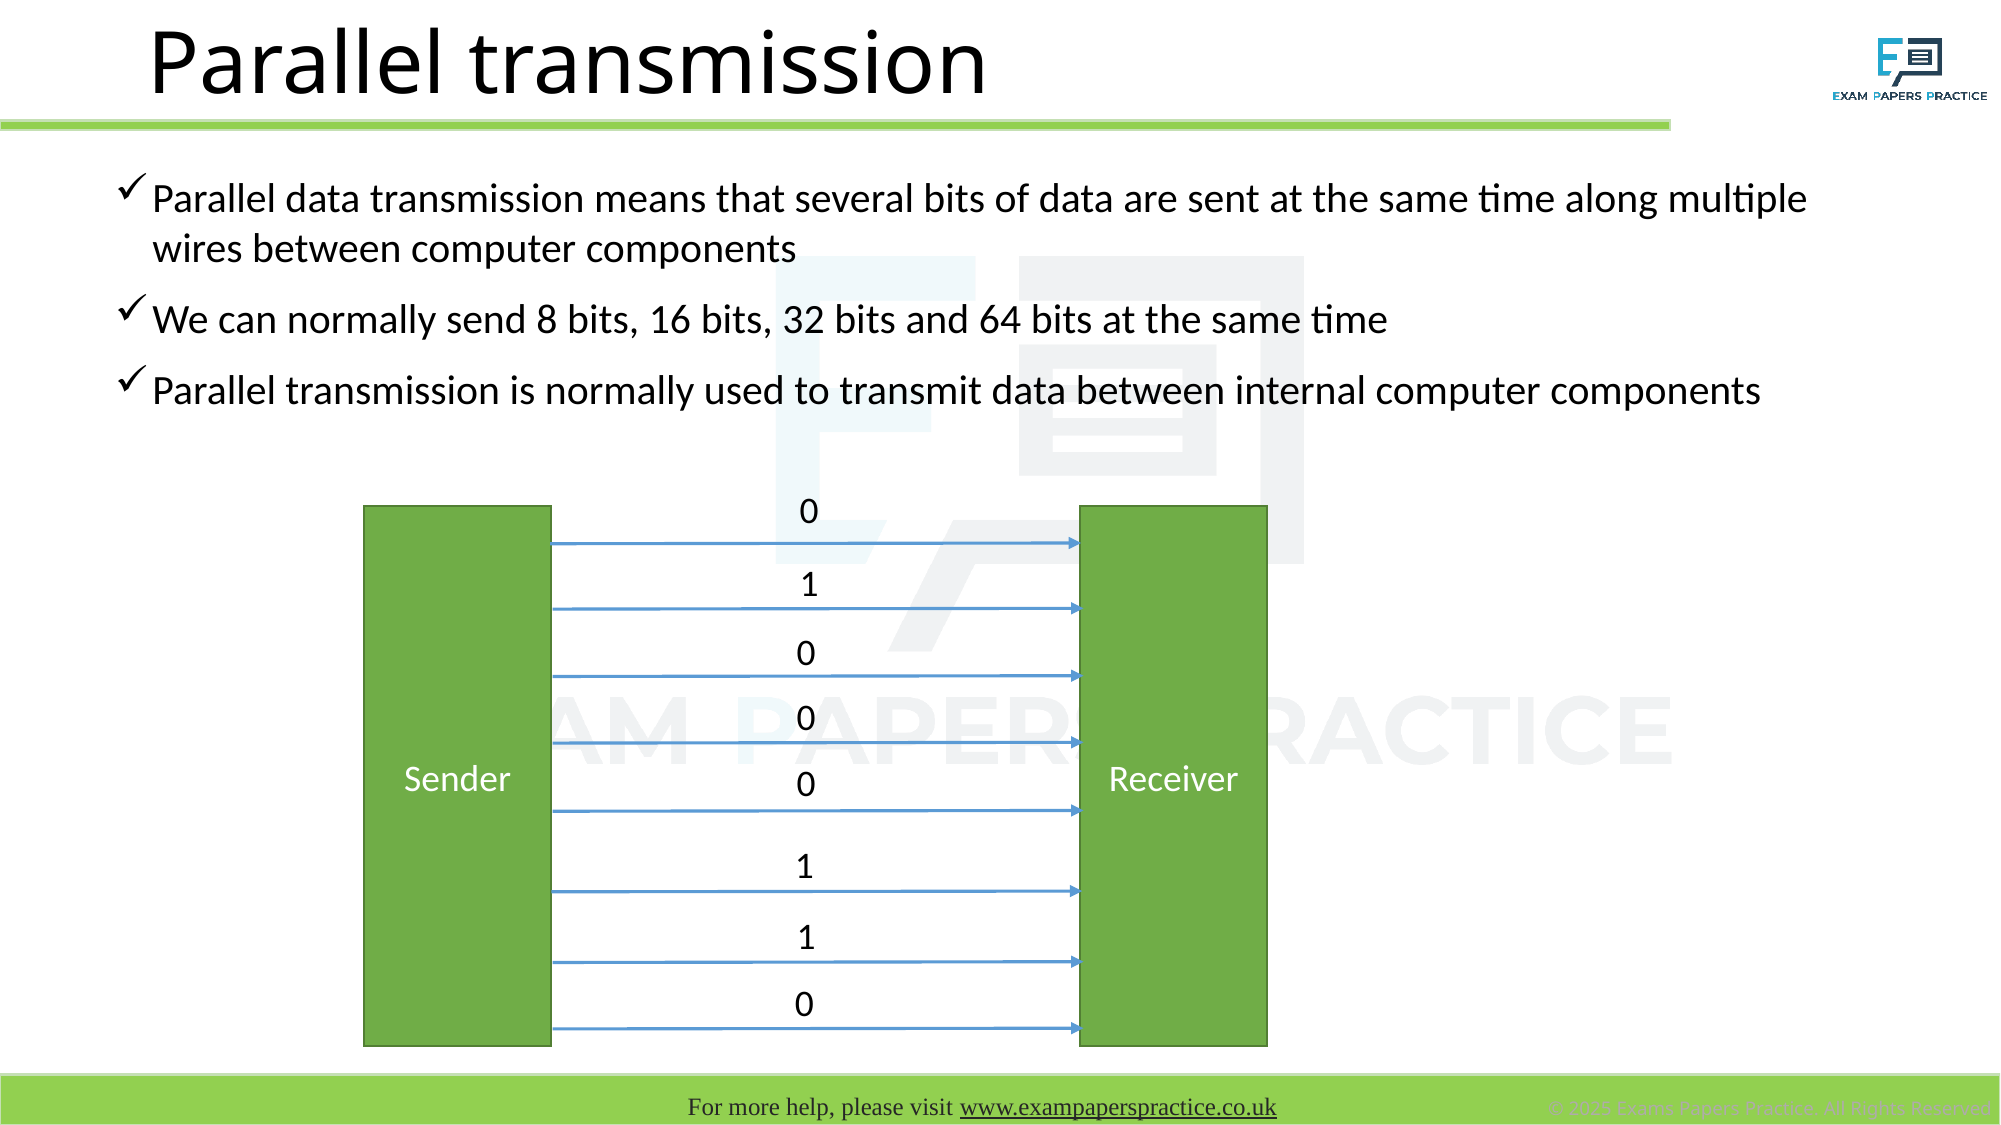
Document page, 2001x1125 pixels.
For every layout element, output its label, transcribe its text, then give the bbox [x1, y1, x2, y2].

text_box 0 [784, 478, 834, 539]
title Parallel transmission [132, 11, 1858, 121]
text_box 1 [784, 552, 834, 608]
list Parallel data transmission means that several bits of data are sent at the same time along multiple wires between computer components We can normally send 8 bits, 16 bits, 32 bits and 64 bits at the same time Parallel transmission is normally used to transmit data between internal computer components [99, 92, 1825, 426]
text_box 0 [781, 677, 831, 681]
text_box 1 [780, 833, 829, 891]
text_box 0 [780, 971, 829, 1028]
text_box 0 [781, 751, 831, 810]
text_box 0 [781, 620, 831, 675]
text_box Sender [363, 505, 552, 1047]
text_box 0 [781, 686, 831, 742]
text_box Receiver [1079, 505, 1268, 1047]
text_box 1 [781, 904, 831, 961]
